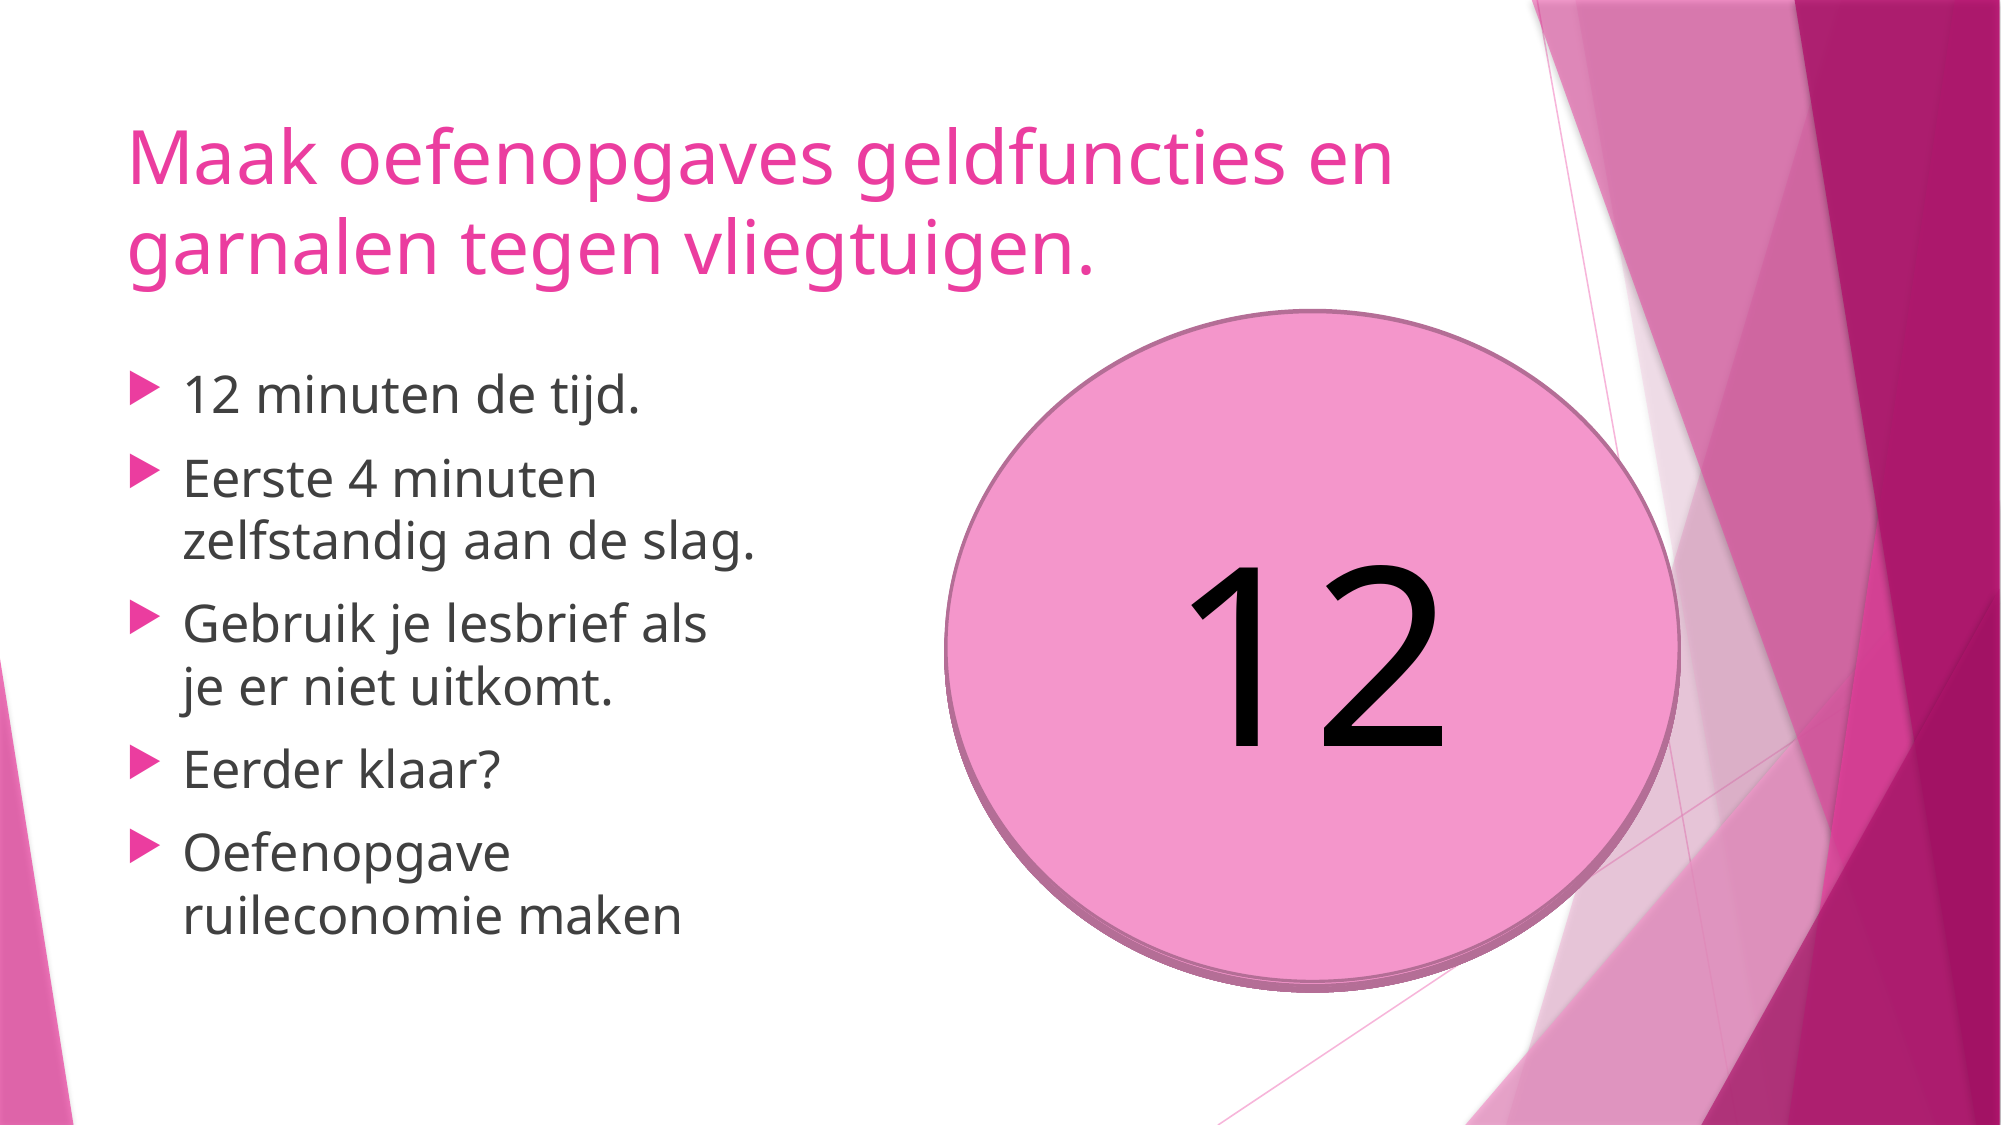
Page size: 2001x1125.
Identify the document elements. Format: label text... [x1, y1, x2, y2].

text_box 9 [958, 742, 1668, 990]
text_box 10 [951, 715, 1673, 988]
text_box 12 [944, 310, 1681, 983]
text_box 7 [961, 748, 1667, 993]
list 12 minuten de tijd. Eerste 4 minuten zelfstandig aan de slag. Gebruik je lesbrief als je er niet uitkomt. Eerder klaar? Oefenopgave ruileconomie maken [111, 354, 774, 992]
title Maak oefenopgaves geldfuncties en garnalen tegen vliegtuigen. [111, 101, 1522, 319]
